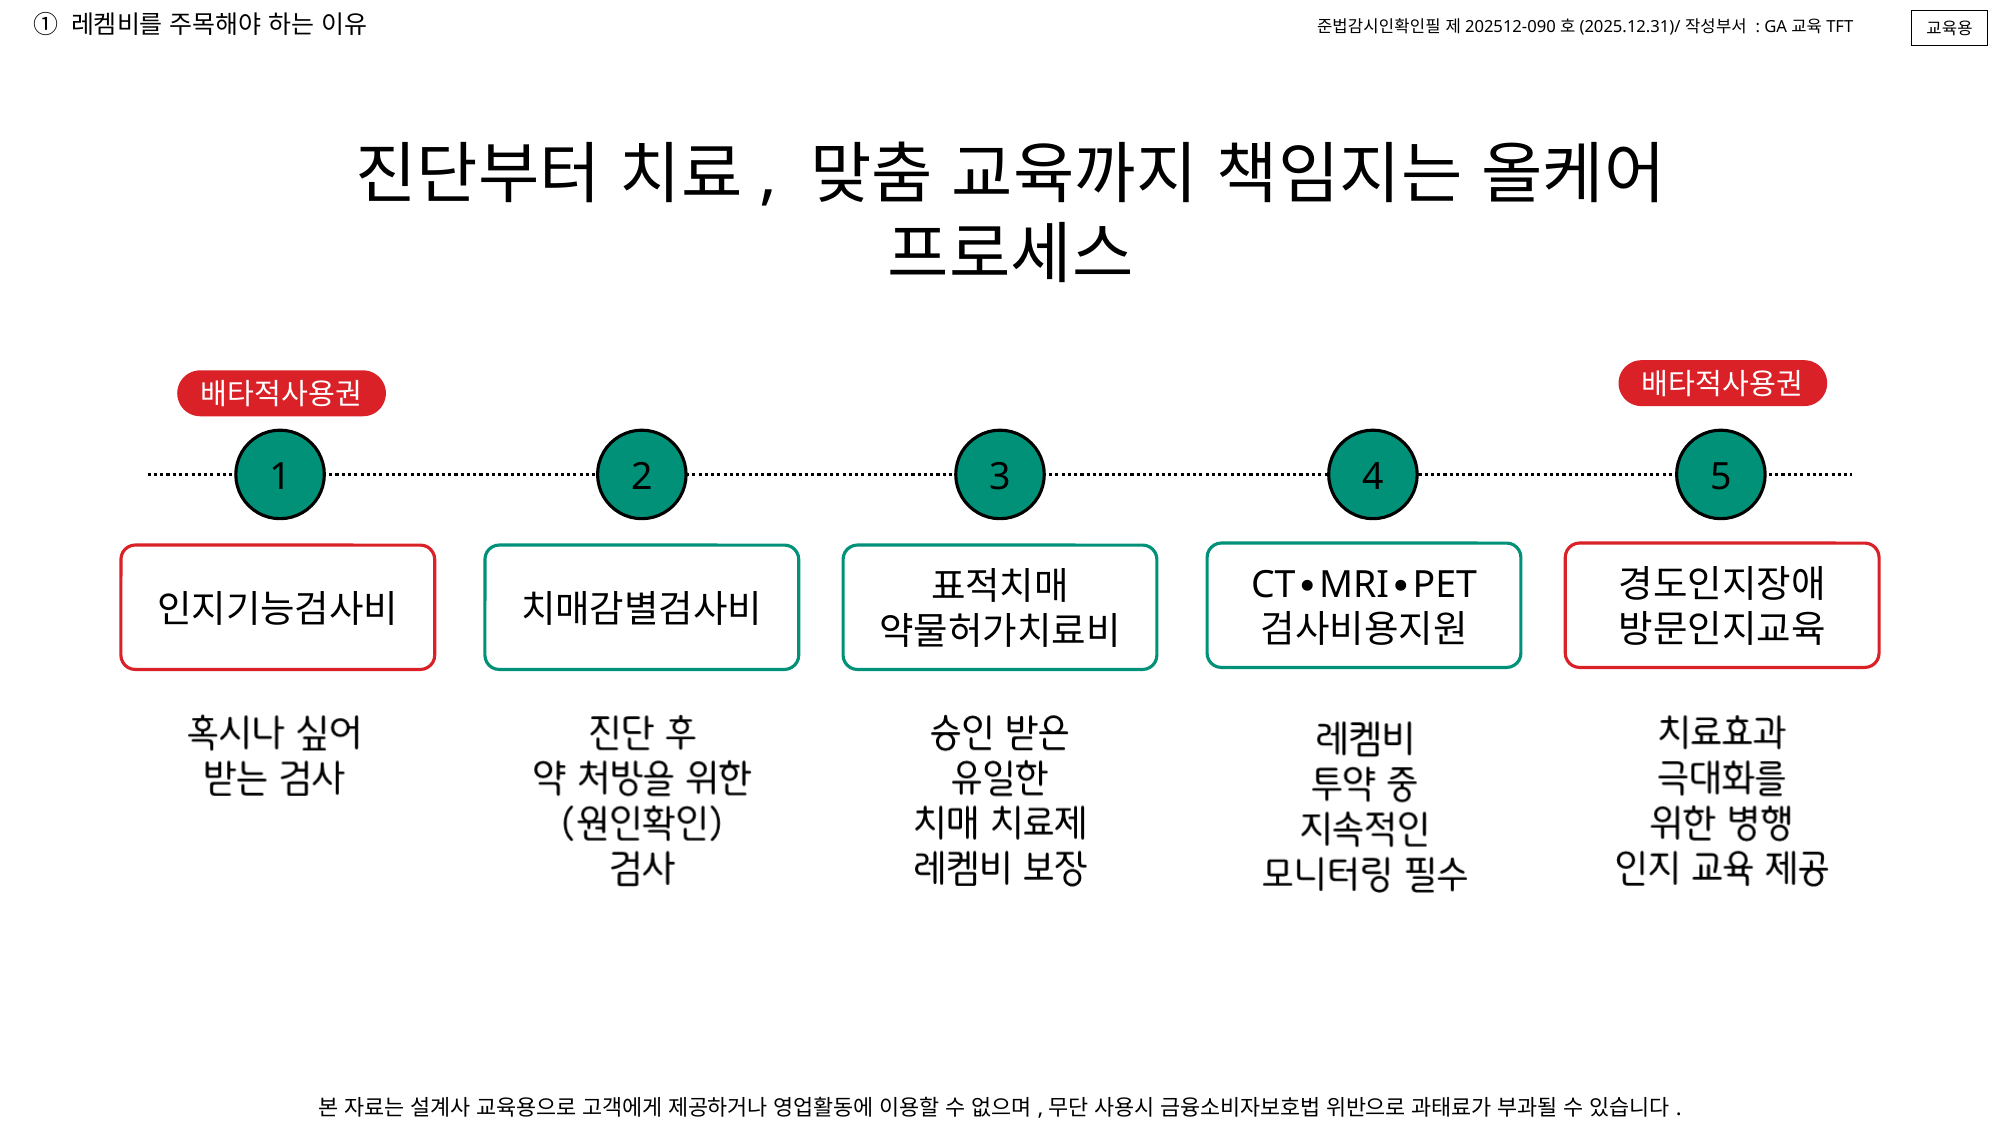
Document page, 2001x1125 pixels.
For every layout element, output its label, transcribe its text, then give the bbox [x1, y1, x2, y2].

picture [159, 695, 389, 824]
picture [1591, 695, 1854, 914]
text_box 1 [234, 428, 326, 473]
text_box 3 [954, 428, 1046, 473]
picture [885, 695, 1115, 914]
text_box ① 레켐비를 주목해야 하는 이유 [33, 12, 413, 40]
text_box 3 [954, 476, 1046, 521]
text_box 표적치매 약물허가치료비 [841, 543, 1159, 672]
text_box 2 [596, 476, 688, 521]
text_box CT∙MRI∙PET 검사비용지원 [1205, 541, 1523, 670]
text_box 배타적사용권 [1616, 358, 1829, 408]
text_box 4 [1327, 476, 1419, 521]
text_box 1 [234, 476, 326, 521]
picture [1237, 700, 1491, 919]
text_box 배타적사용권 [175, 368, 388, 418]
text_box 4 [1327, 428, 1419, 473]
picture [497, 695, 787, 914]
text_box 교육용 [1911, 10, 1988, 46]
text_box 치매감별검사비 [483, 543, 801, 672]
text_box 5 [1675, 476, 1767, 521]
text_box 5 [1675, 428, 1767, 473]
text_box 진단부터 치료, 맞춤 교육까지 책임지는 올케어 프로세스 [242, 148, 1758, 273]
text_box 경도인지장애 방문인지교육 [1563, 541, 1881, 670]
text_box 인지기능검사비 [119, 543, 437, 672]
text_box 2 [596, 428, 688, 473]
